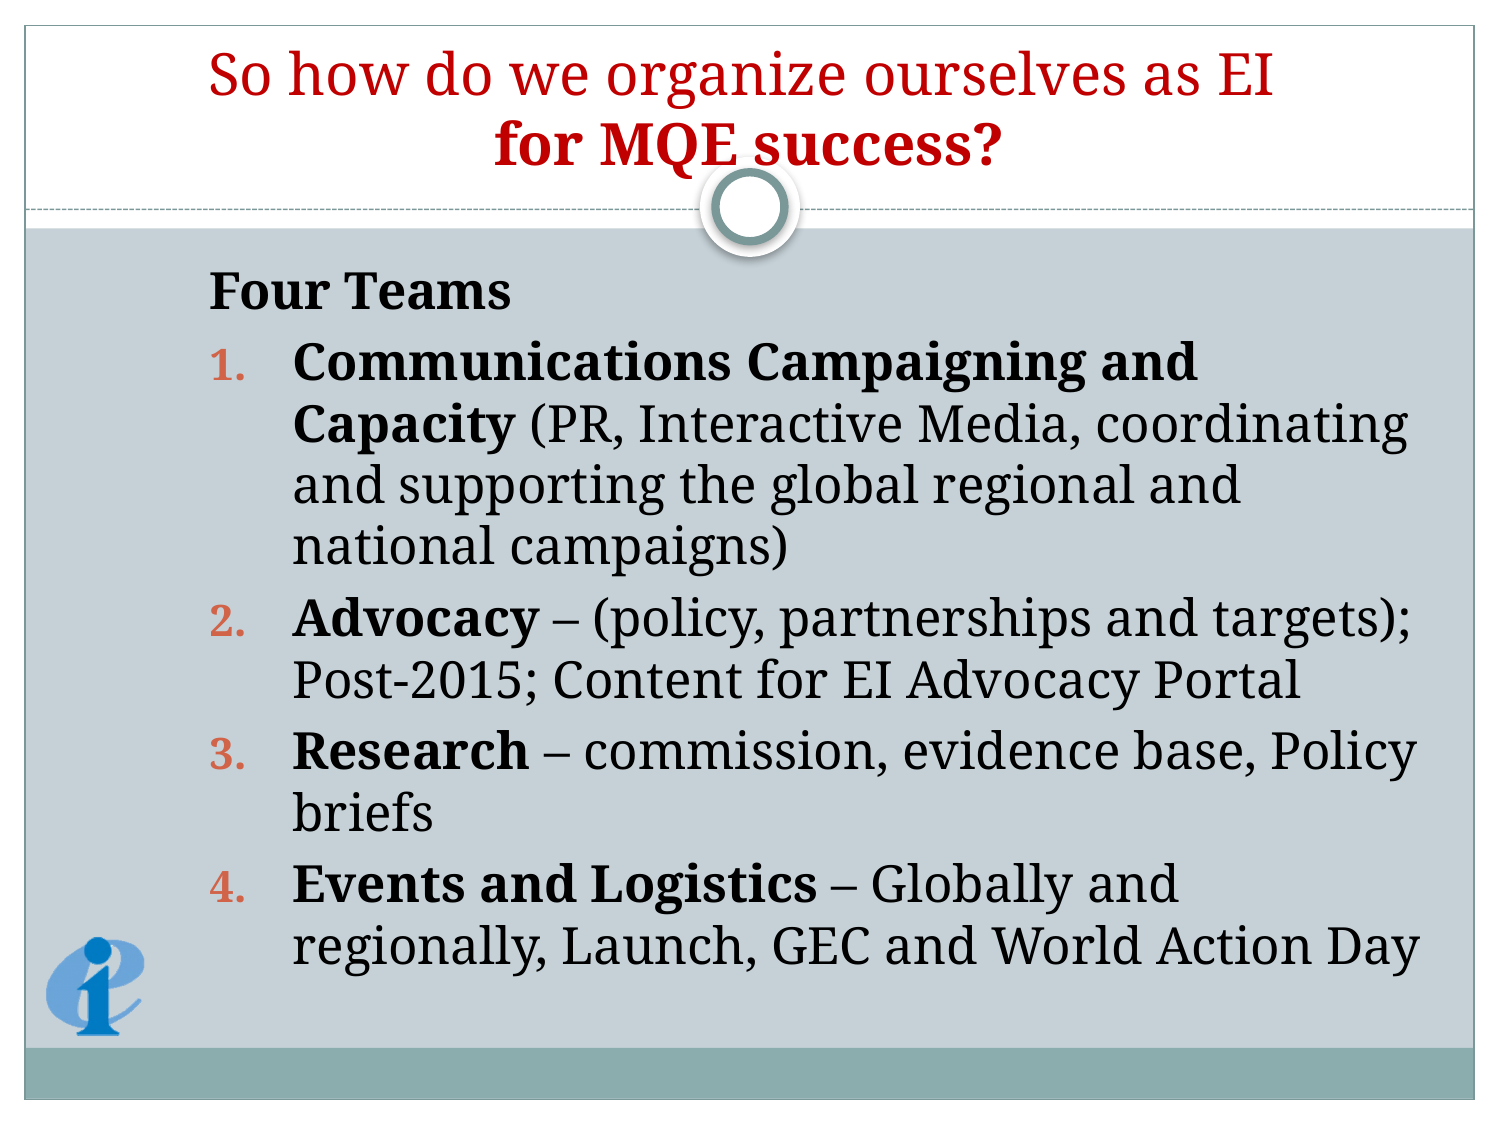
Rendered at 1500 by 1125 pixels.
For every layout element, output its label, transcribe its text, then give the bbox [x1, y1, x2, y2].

list Four Teams Communications Campaigning and Capacity (PR, Interactive Media, coordinating and supporting the global regional and national campaigns) Advocacy – (policy, partnerships and targets); Post-2015; Content for EI Advocacy Portal Research – commission, evidence base, Policy briefs Events and Logistics – Globally and regionally, Launch, GEC and World Action Day [194, 250, 1445, 1001]
title So how do we organize ourselves as EI for MQE success? [49, 60, 1450, 185]
picture [41, 928, 158, 1043]
